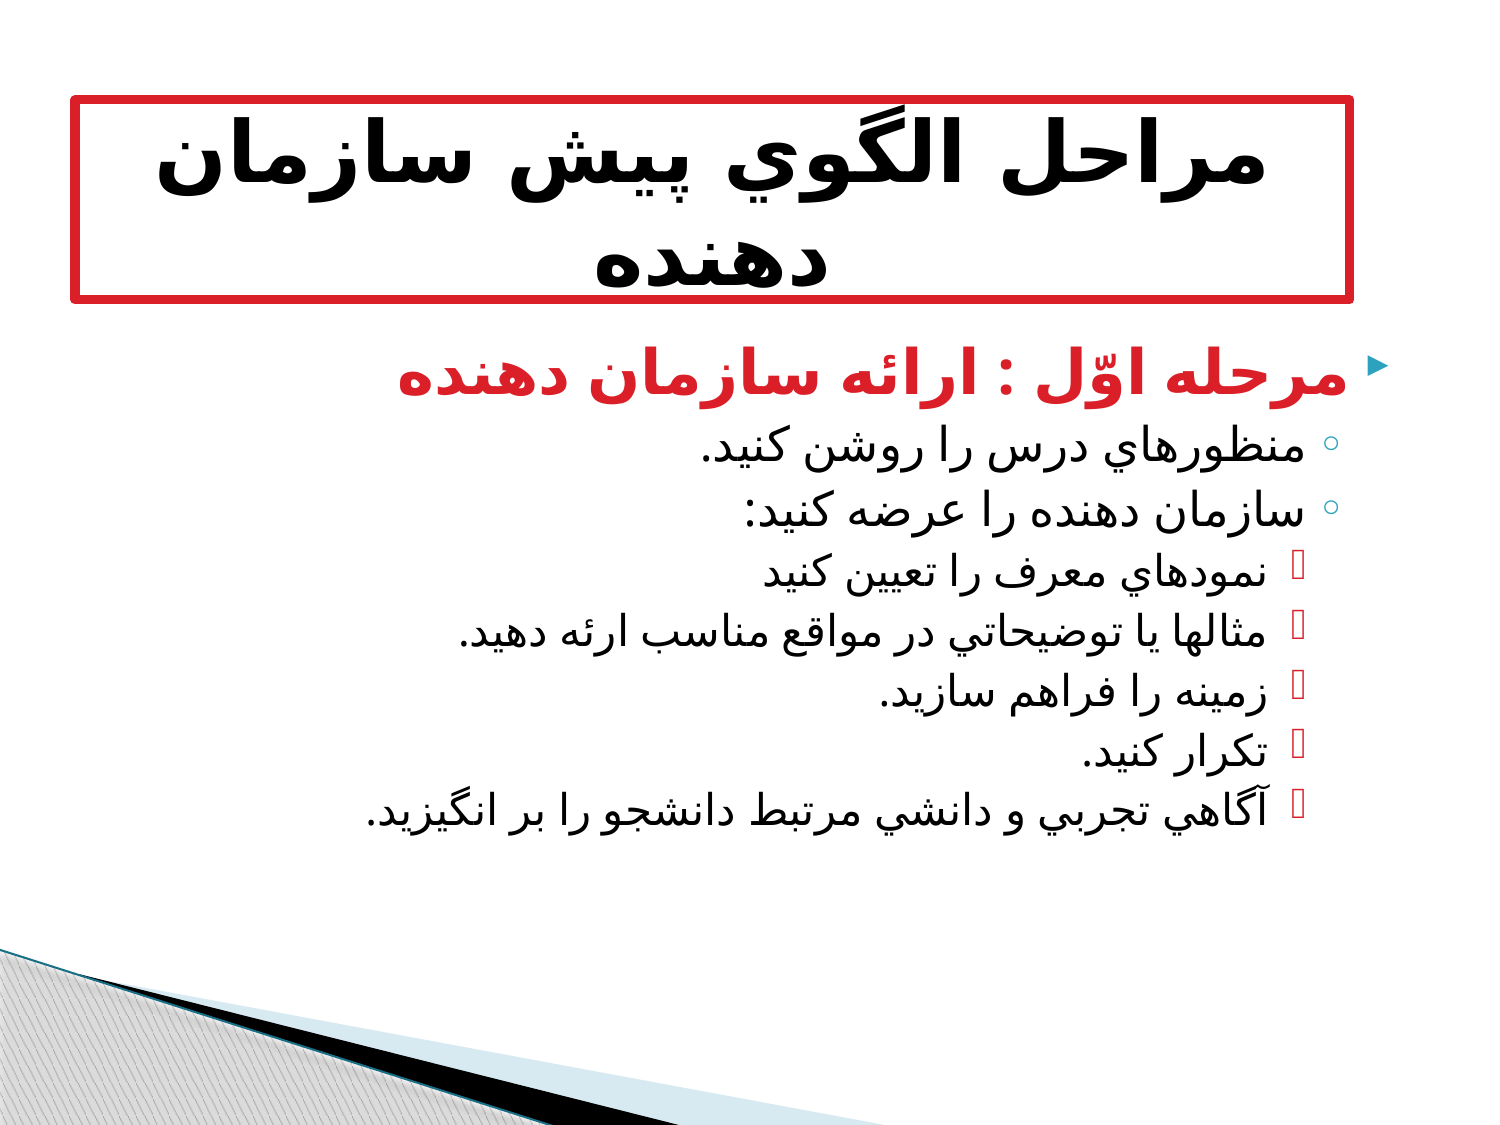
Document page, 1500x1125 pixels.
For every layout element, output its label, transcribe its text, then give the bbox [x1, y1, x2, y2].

list مرحله اوّل : ارائه سازمان دهنده منظورهاي درس را روشن كنيد. سازمان دهنده را عرضه كنيد: نمودهاي معرف را تعيين كنيد مثالها يا توضيحاتي در مواقع مناسب ارئه دهيد. زمينه را فراهم سازيد. تكرار كنيد. آگاهي تجربي و دانشي مرتبط دانشجو را بر انگيزيد. [50, 324, 1425, 1000]
title مراحل الگوي پيش سازمان دهنده [70, 95, 1354, 304]
